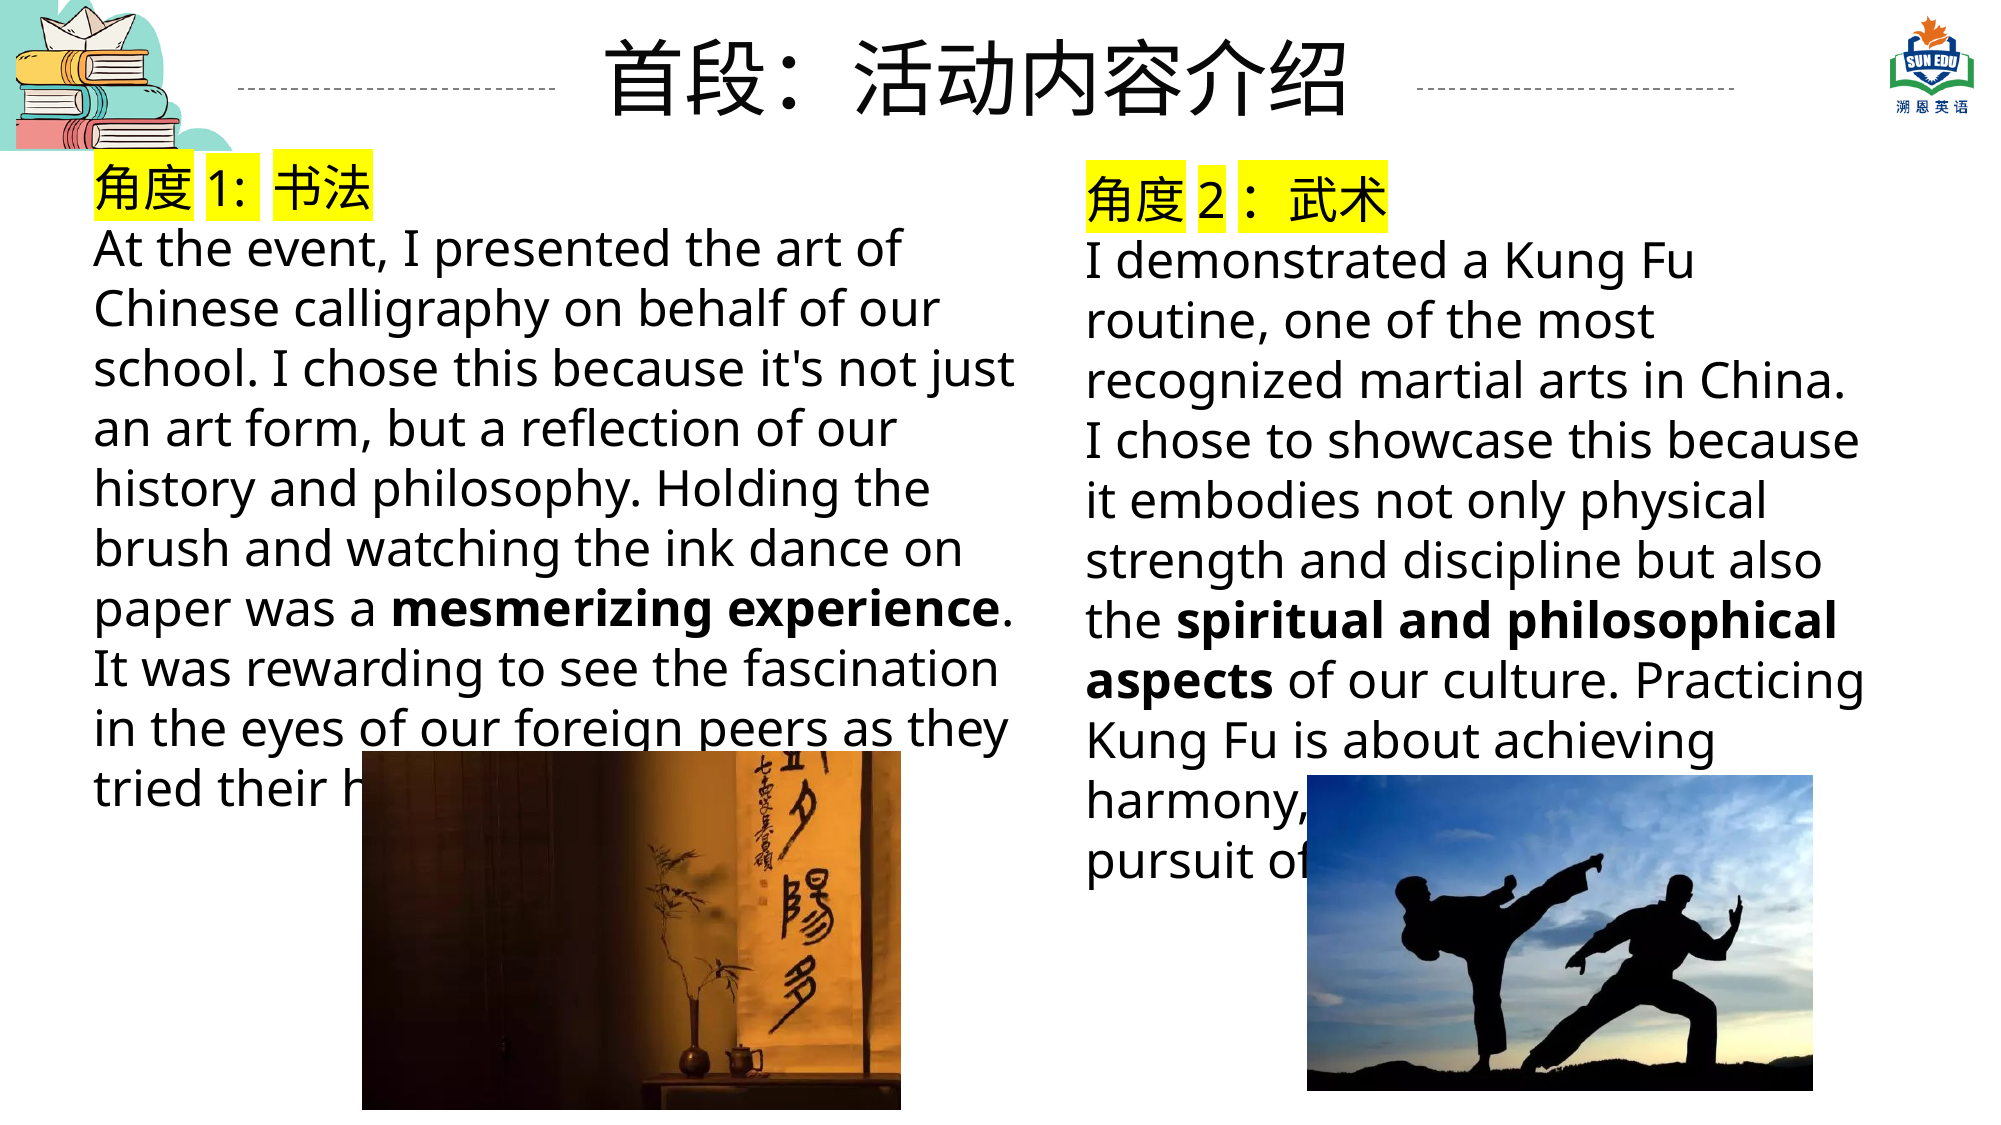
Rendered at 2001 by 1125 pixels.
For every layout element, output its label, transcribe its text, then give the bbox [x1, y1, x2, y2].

text_box 角度2：武术 I demonstrated a Kung Fu routine, one of the most recognized martial arts in China. I chose to showcase this because it embodies not only physical strength and discipline but also the spiritual and philosophical aspects of our culture. Practicing Kung Fu is about achieving harmony, balance, and the pursuit of inner peace. [1071, 160, 1884, 896]
picture [0, 0, 2001, 1125]
text_box 角度1: 书法 At the event, I presented the art of Chinese calligraphy on behalf of our school. I chose this because it's not just an art form, but a reflection of our history and philosophy. Holding the brush and watching the ink dance on paper was a mesmerizing experience. It was rewarding to see the fascination in the eyes of our foreign peers as they tried their hand at it. [78, 148, 1033, 824]
text_box 首段：活动内容介绍 [551, 19, 1402, 134]
